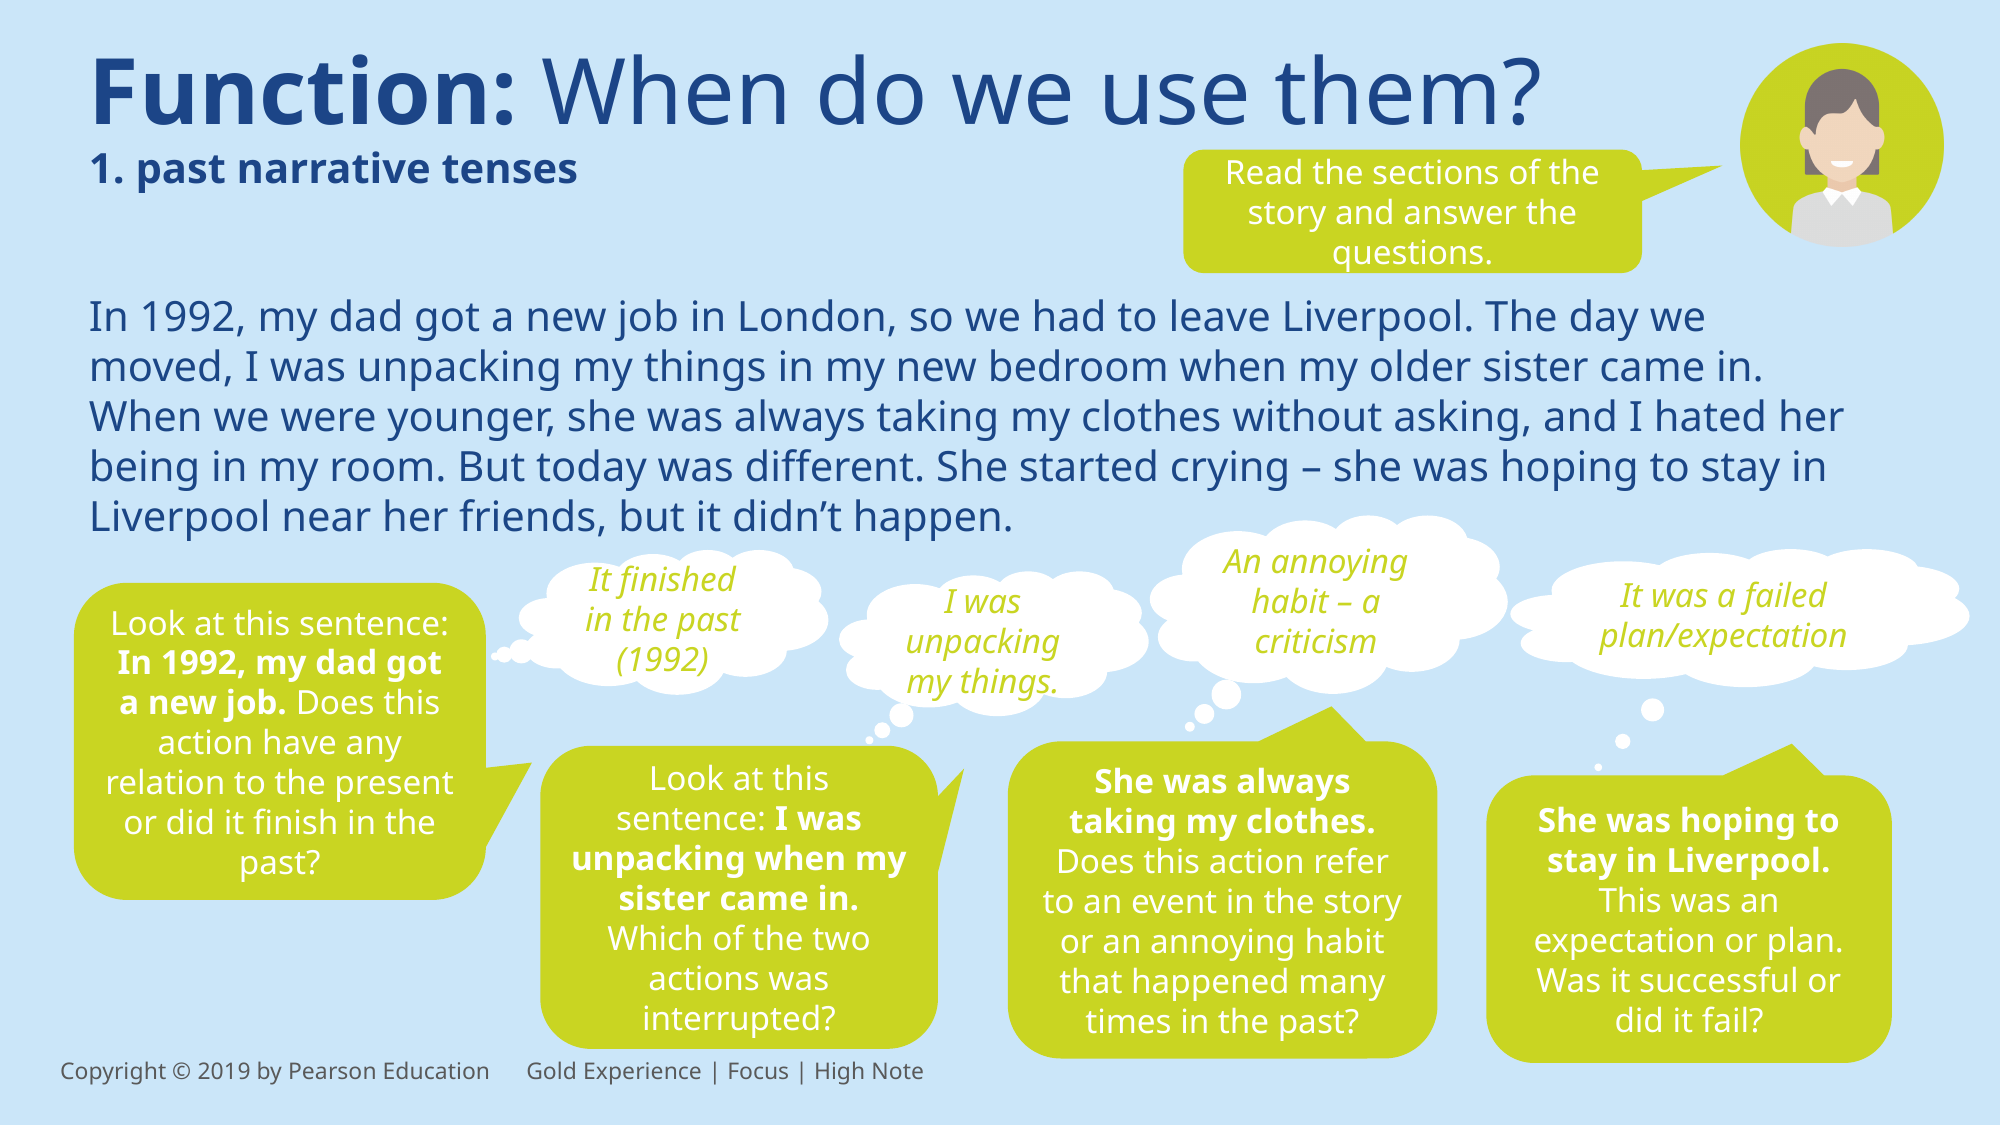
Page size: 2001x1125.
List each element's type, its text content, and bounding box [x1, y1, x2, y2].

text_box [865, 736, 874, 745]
text_box Look at this sentence: I was unpacking when my sister came in. Which of the two actions was interrupted? [540, 745, 965, 1040]
text_box I was unpacking my things. [838, 571, 1149, 728]
text_box Read the sections of the story and answer the questions. [1183, 149, 1723, 274]
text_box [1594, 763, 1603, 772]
text_box In 1992, my dad got a new job in London, so we had to leave Liverpool. The day we moved, I was unpacking my things in my new bedroom when my older sister came in. When we were younger, she was always taking my clothes without asking, and I hated her being in my room. But today was different. She started crying – she was hoping to stay in Liverpool near her friends, but it didn’t happen. [73, 281, 1867, 550]
text_box She was hoping to stay in Liverpool. This was an expectation or plan. Was it successful or did it fail? [1486, 743, 1892, 1063]
footer Copyright © 2019 by Pearson Education Gold Experience | Focus | High Note [45, 1040, 1084, 1101]
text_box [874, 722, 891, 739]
text_box Look at this sentence: In 1992, my dad got a new job. Does this action have any relation to the present or did it finish in the past? [73, 582, 532, 900]
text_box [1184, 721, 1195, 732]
picture [1739, 43, 1944, 248]
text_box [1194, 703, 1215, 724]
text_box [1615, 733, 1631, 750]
text_box She was always taking my clothes. Does this action refer to an event in the story or an annoying habit that happened many times in the past? [1007, 706, 1438, 1059]
text_box It was a failed plan/expectation [1510, 549, 1970, 688]
title Function: When do we use them? [73, 37, 1910, 253]
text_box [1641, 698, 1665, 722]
text_box It finished in the past (1992) [490, 549, 829, 695]
text_box An annoying habit – a criticism [1149, 515, 1508, 710]
list 1. past narrative tenses [73, 140, 1590, 261]
